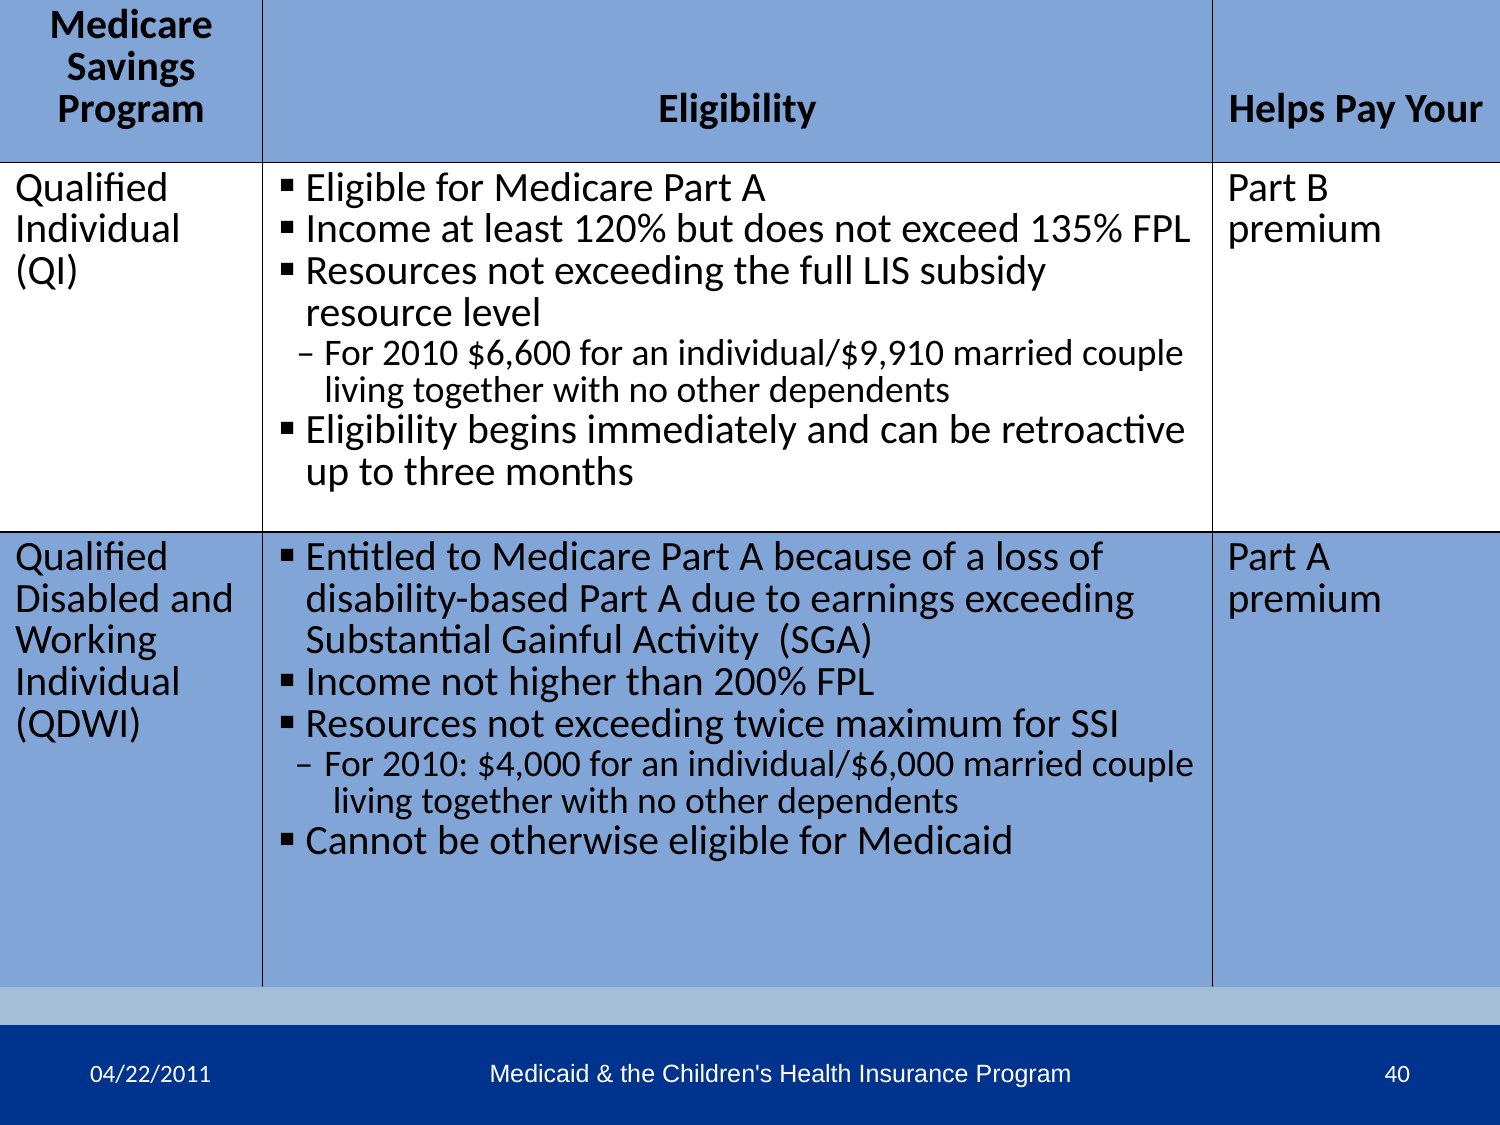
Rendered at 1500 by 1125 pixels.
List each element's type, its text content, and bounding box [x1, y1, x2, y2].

table_cell Entitled to Medicare Part A because of a loss of disability-based Part A due to earnings exceeding Substantial Gainful Activity (SGA) Income not higher than 200% FPL Resources not exceeding twice maximum for SSI For 2010: $4,000 for an individual/$6,000 married couple living together with no other dependents Cannot be otherwise eligible for Medicaid [263, 533, 1212, 987]
slide_number 40 [1275, 1042, 1425, 1103]
table_header Medicare Savings Program [0, 0, 262, 162]
table_cell Qualified Individual (QI) [0, 163, 262, 531]
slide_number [75, 1042, 287, 1103]
table_cell Part B premium [1213, 163, 1500, 531]
table_cell Part A premium [1213, 533, 1500, 987]
footer Medicaid & the Children's Health Insurance Program [287, 1042, 1275, 1103]
table_header Helps Pay Your [1213, 0, 1500, 162]
table_header Eligibility [263, 0, 1212, 162]
table_cell Qualified Disabled and Working Individual (QDWI) [0, 533, 262, 987]
table_cell Eligible for Medicare Part A Income at least 120% but does not exceed 135% FPL Resources not exceeding the full LIS subsidy resource level For 2010 $6,600 for an individual/$9,910 married couple living together with no other dependents Eligibility begins immediately and can be retroactive up to three months [263, 163, 1212, 531]
